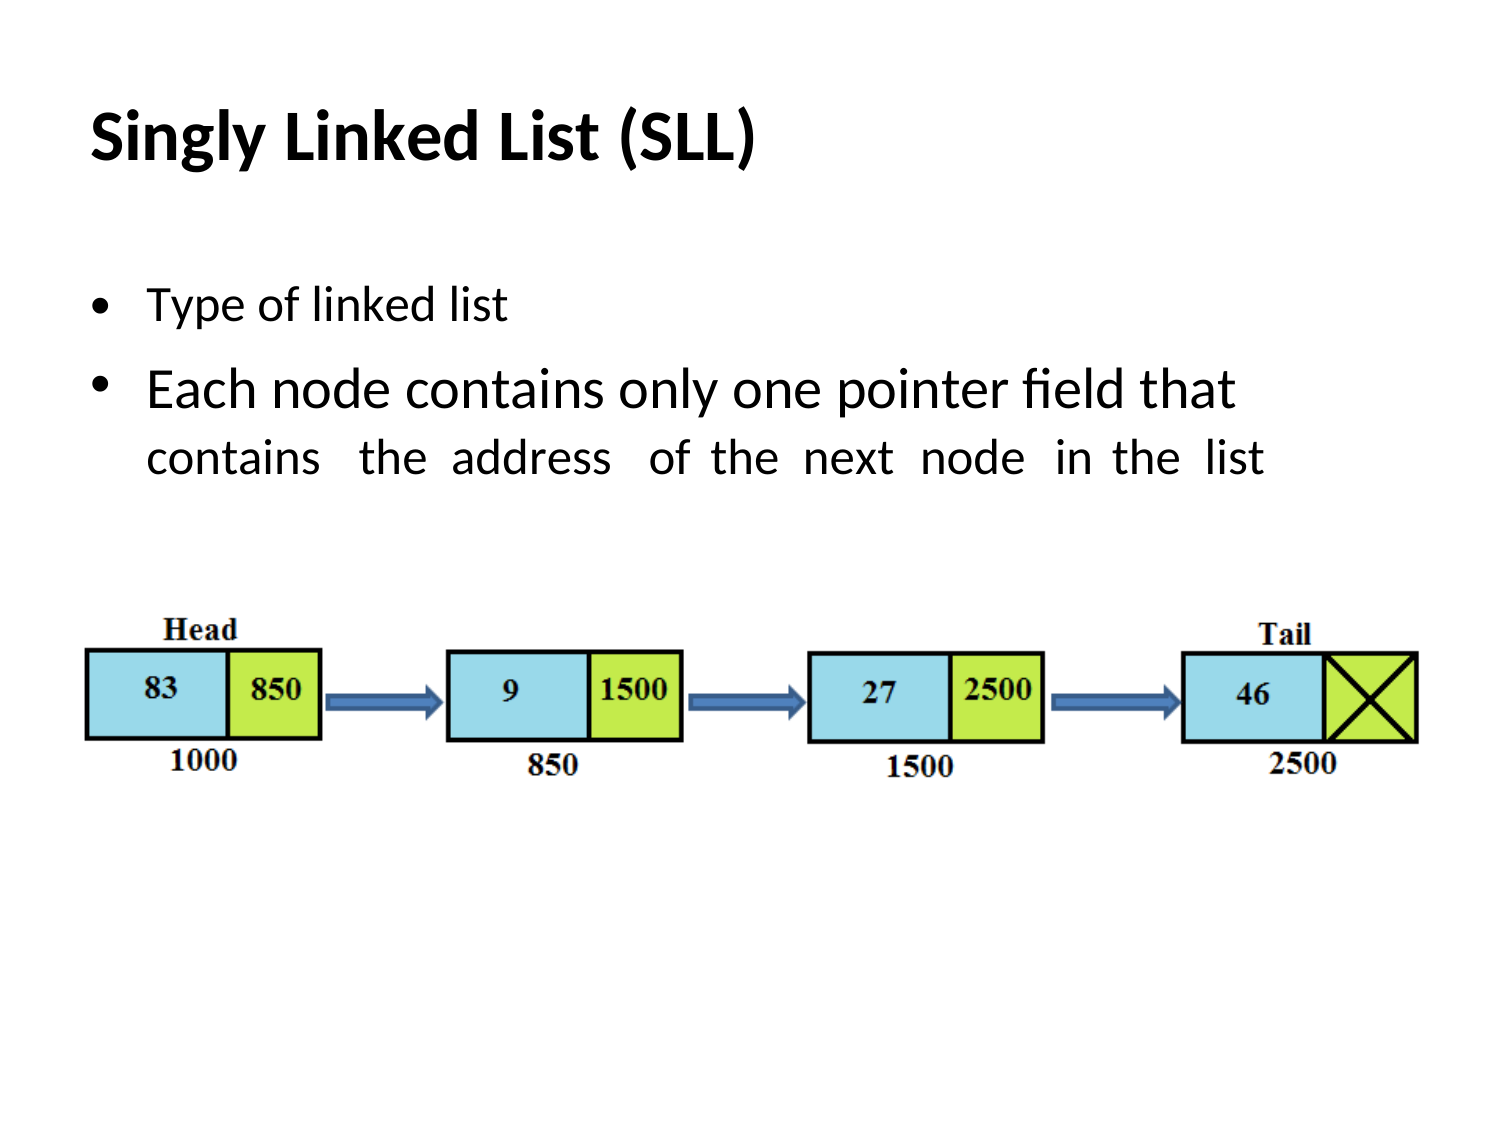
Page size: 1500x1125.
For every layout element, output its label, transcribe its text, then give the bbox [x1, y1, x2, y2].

text_box in [1052, 432, 1109, 496]
text_box • • [87, 275, 122, 422]
text_box list [1202, 432, 1284, 496]
text_box of [646, 432, 708, 496]
text_box the [1109, 432, 1202, 496]
text_box Singly Linked List (SLL) [87, 102, 869, 190]
text_box contains [144, 432, 356, 496]
text_box next [800, 432, 917, 496]
text_box Type of linked list Each node contains only one pointer field that [144, 278, 1248, 426]
text_box address [449, 432, 646, 496]
text_box the [708, 432, 800, 496]
text_box the [356, 432, 449, 496]
text_box node [917, 432, 1052, 496]
text_box [74, 612, 1430, 782]
